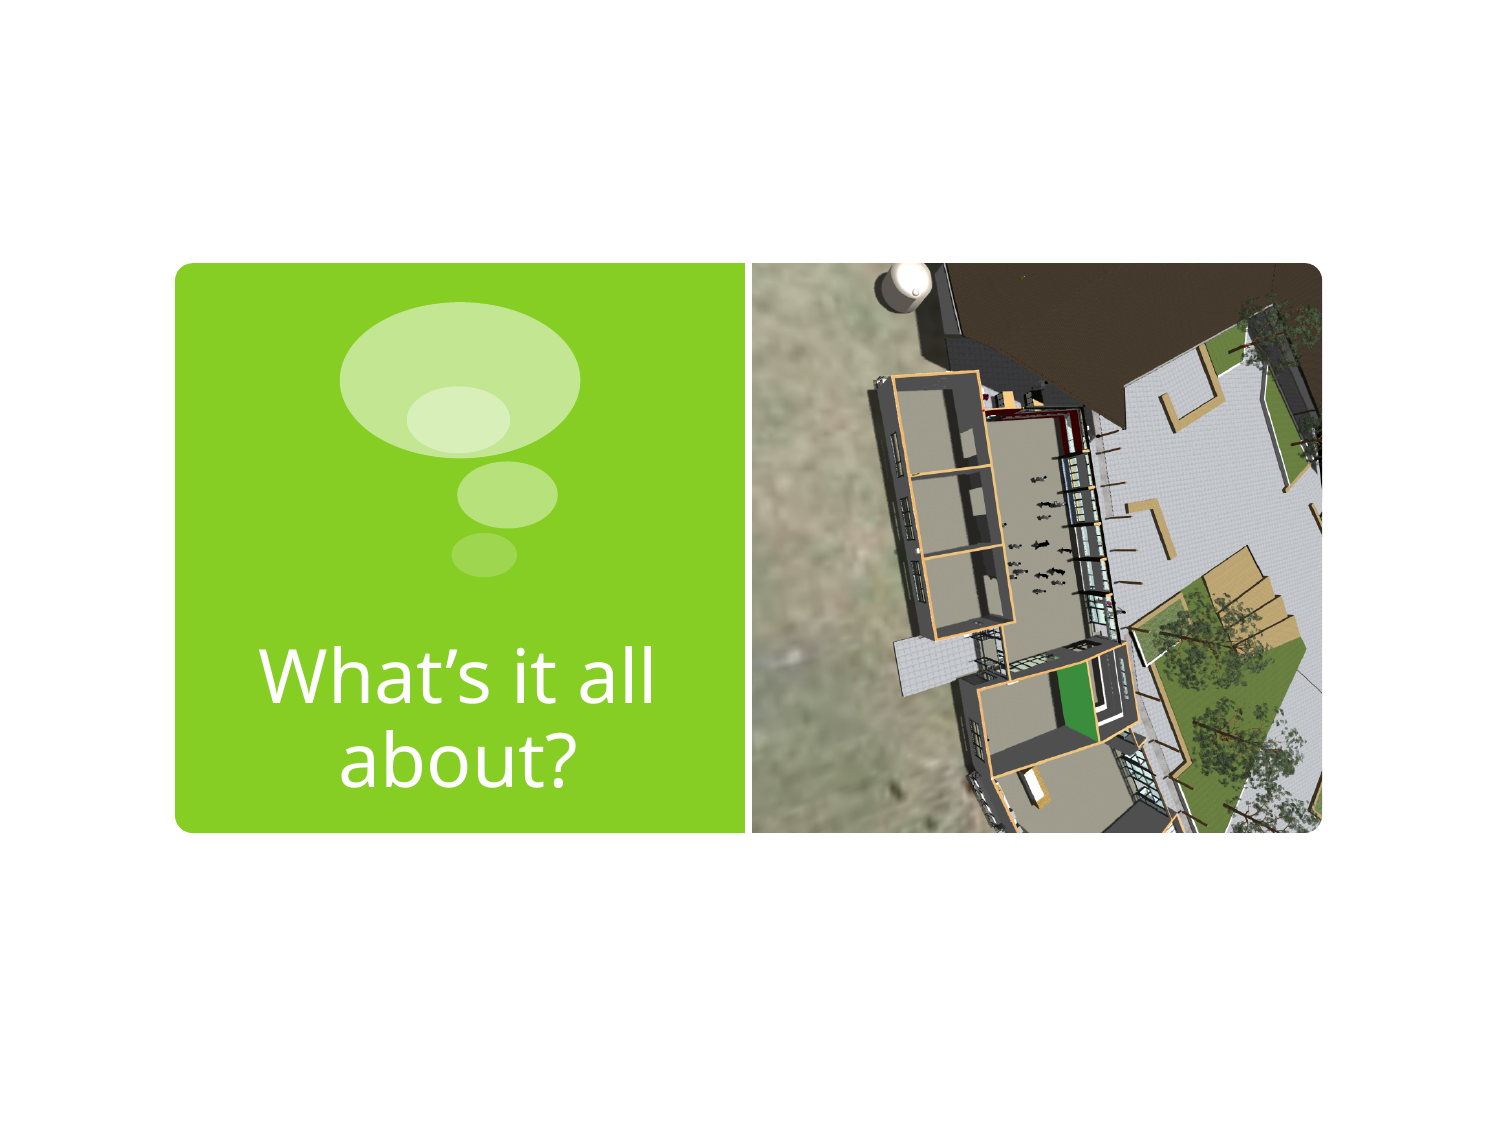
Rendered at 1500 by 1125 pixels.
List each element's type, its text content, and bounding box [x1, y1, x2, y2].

picture [751, 262, 1323, 834]
title What’s it all about? [189, 611, 728, 803]
